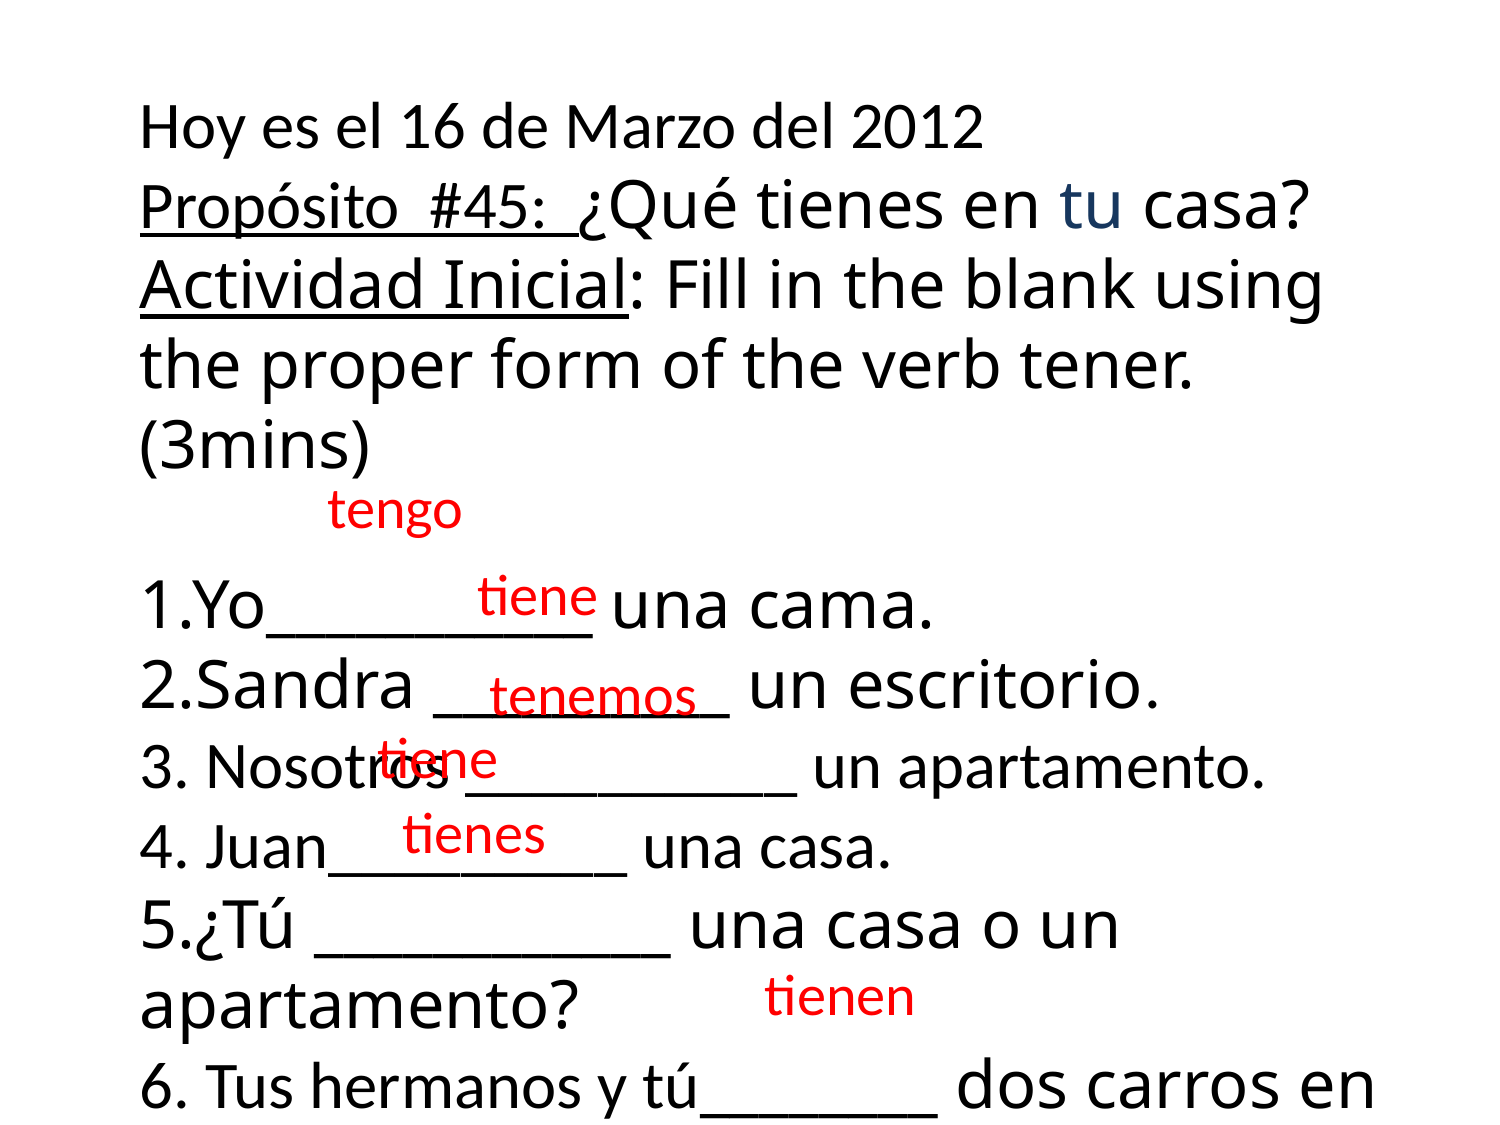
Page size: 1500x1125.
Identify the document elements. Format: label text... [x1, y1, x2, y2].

text_box tenemos [474, 650, 763, 735]
text_box tiene [362, 712, 713, 798]
text_box Hoy es el 16 de Marzo del 2012 Propósito #45: ¿Qué tienes en tu casa? Actividad Inicial: Fill in the blank using the proper form of the verb tener. (3mins) 1.Yo___________ una cama. 2.Sandra __________ un escritorio. 3. Nosotros __________ un apartamento. 4. Juan_________ una casa. 5.¿Tú ____________ una casa o un apartamento? 6. Tus hermanos y tú________ dos carros en el garaje. [125, 74, 1450, 1125]
text_box tengo [312, 462, 663, 548]
text_box tiene [462, 549, 625, 635]
text_box tienes [387, 787, 738, 873]
text_box tienen [749, 950, 1038, 1035]
